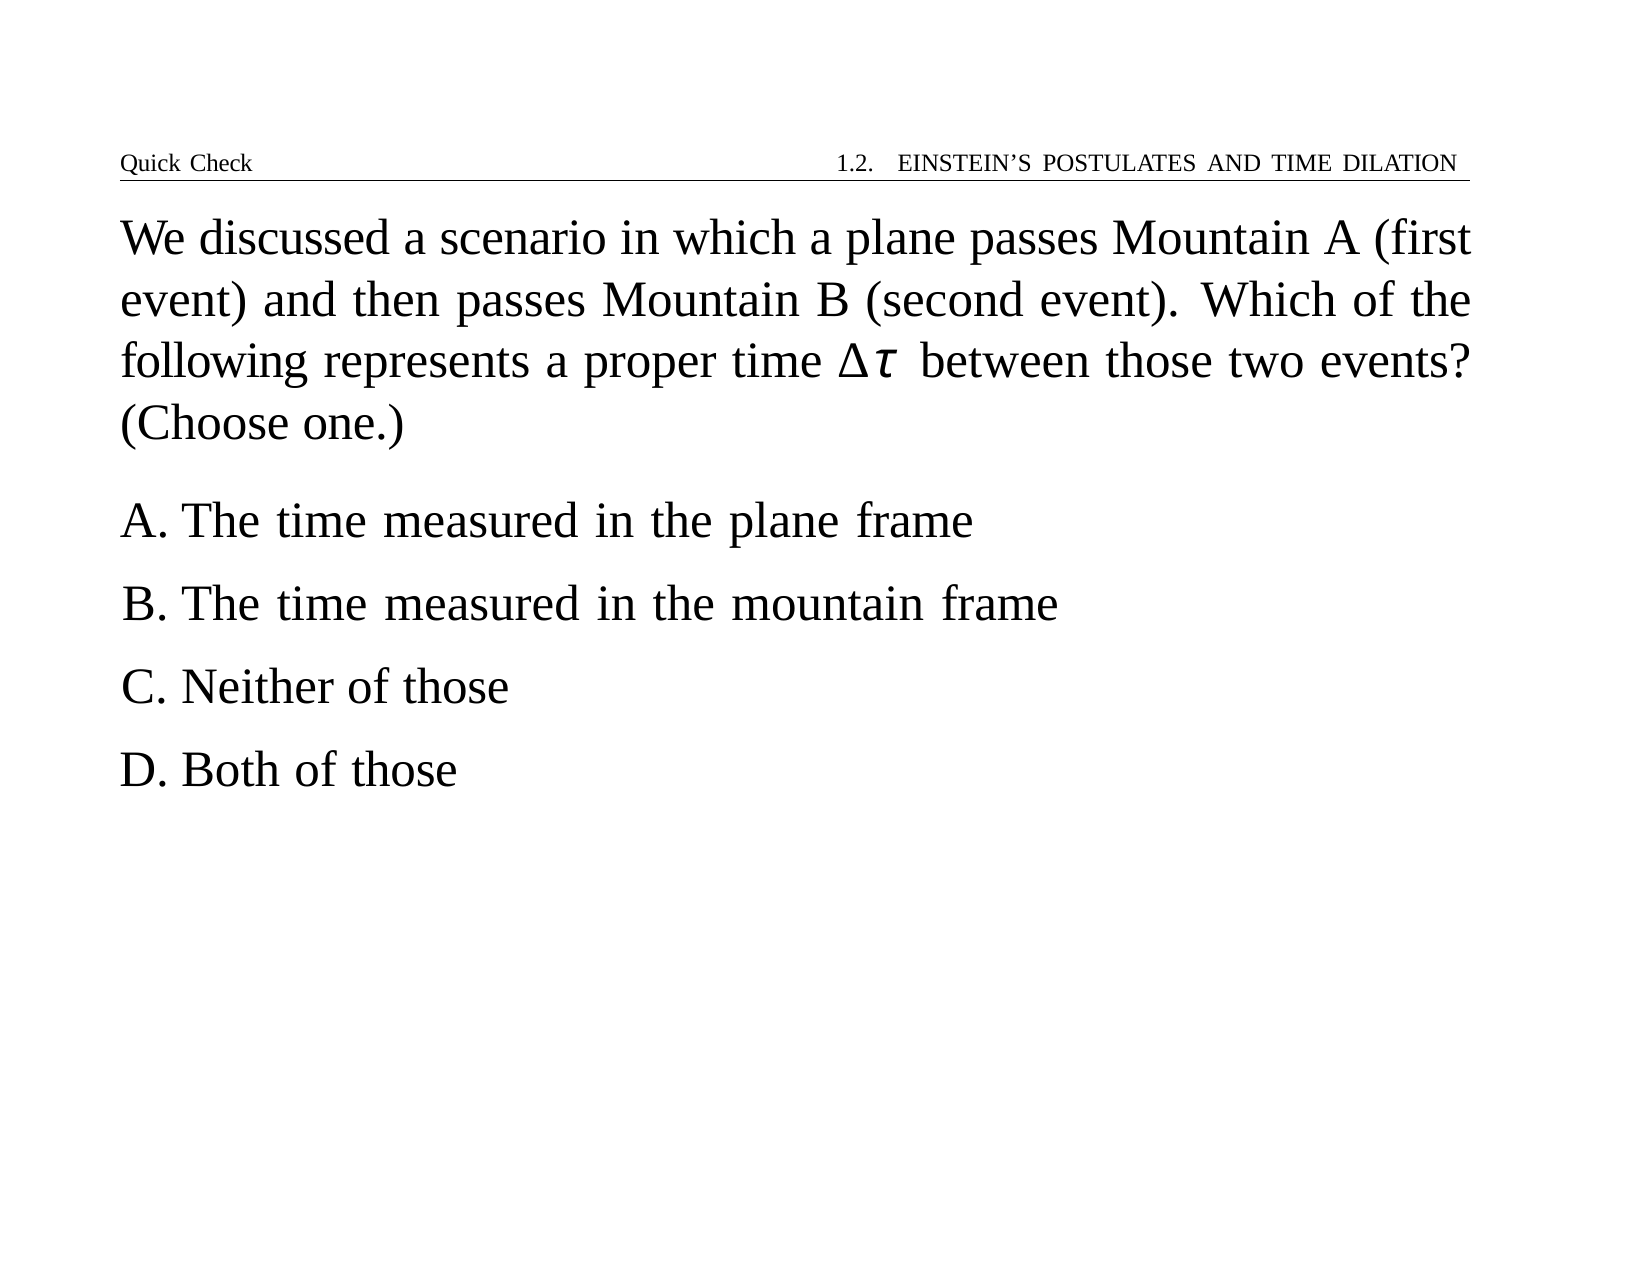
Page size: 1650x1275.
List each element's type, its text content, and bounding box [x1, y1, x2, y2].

title We discussed a scenario in which a plane passes Mountain A (first event) and then passes Mountain B (second event). Which of the following represents a proper time ∆τ between those two events? (Choose one.) [117, 201, 1473, 450]
text_box The time measured in the plane frame The time measured in the mountain frame Neither of those Both of those [117, 462, 1064, 797]
text_box Quick Check 1.2. EINSTEIN’S POSTULATES AND TIME DILATION [117, 144, 1473, 176]
